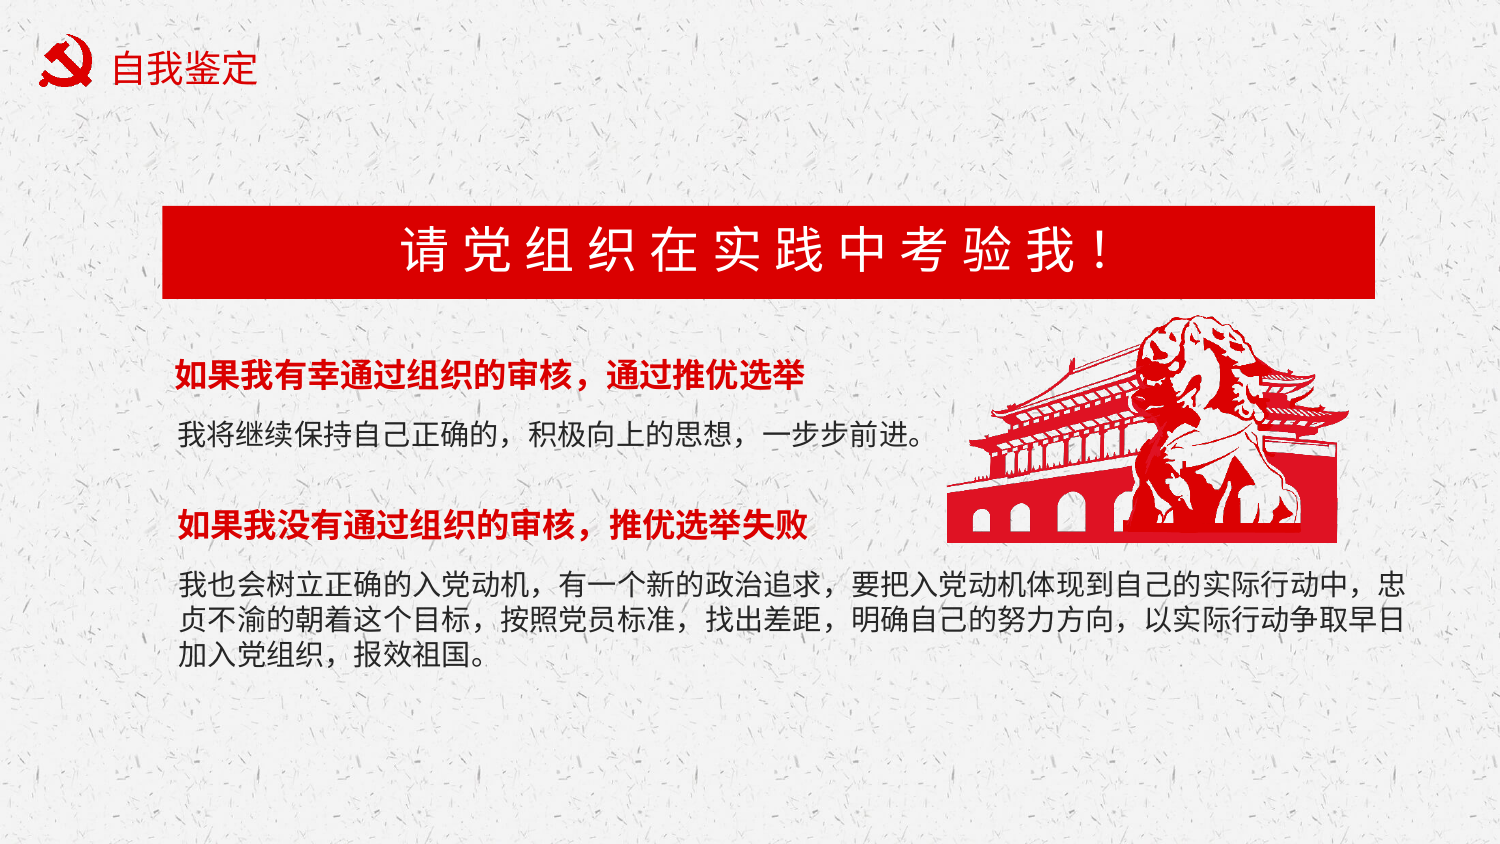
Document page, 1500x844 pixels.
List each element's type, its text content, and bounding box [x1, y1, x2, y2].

text_box 请党组织在实践中考验我！ [162, 205, 1375, 299]
text_box 如果我没有通过组织的审核，推优选举失败 [162, 496, 918, 552]
text_box 我将继续保持自己正确的，积极向上的思想，一步步前进。 [162, 409, 924, 459]
text_box 如果我有幸通过组织的审核，通过推优选举 [159, 346, 885, 402]
text_box 我也会树立正确的入党动机，有一个新的政治追求，要把入党动机体现到自己的实际行动中，忠贞不渝的朝着这个目标，按照党员标准，找出差距，明确自己的努力方向，以实际行动争取早日加入党组织，报效祖国。 [163, 559, 1428, 679]
picture [0, 0, 1500, 844]
